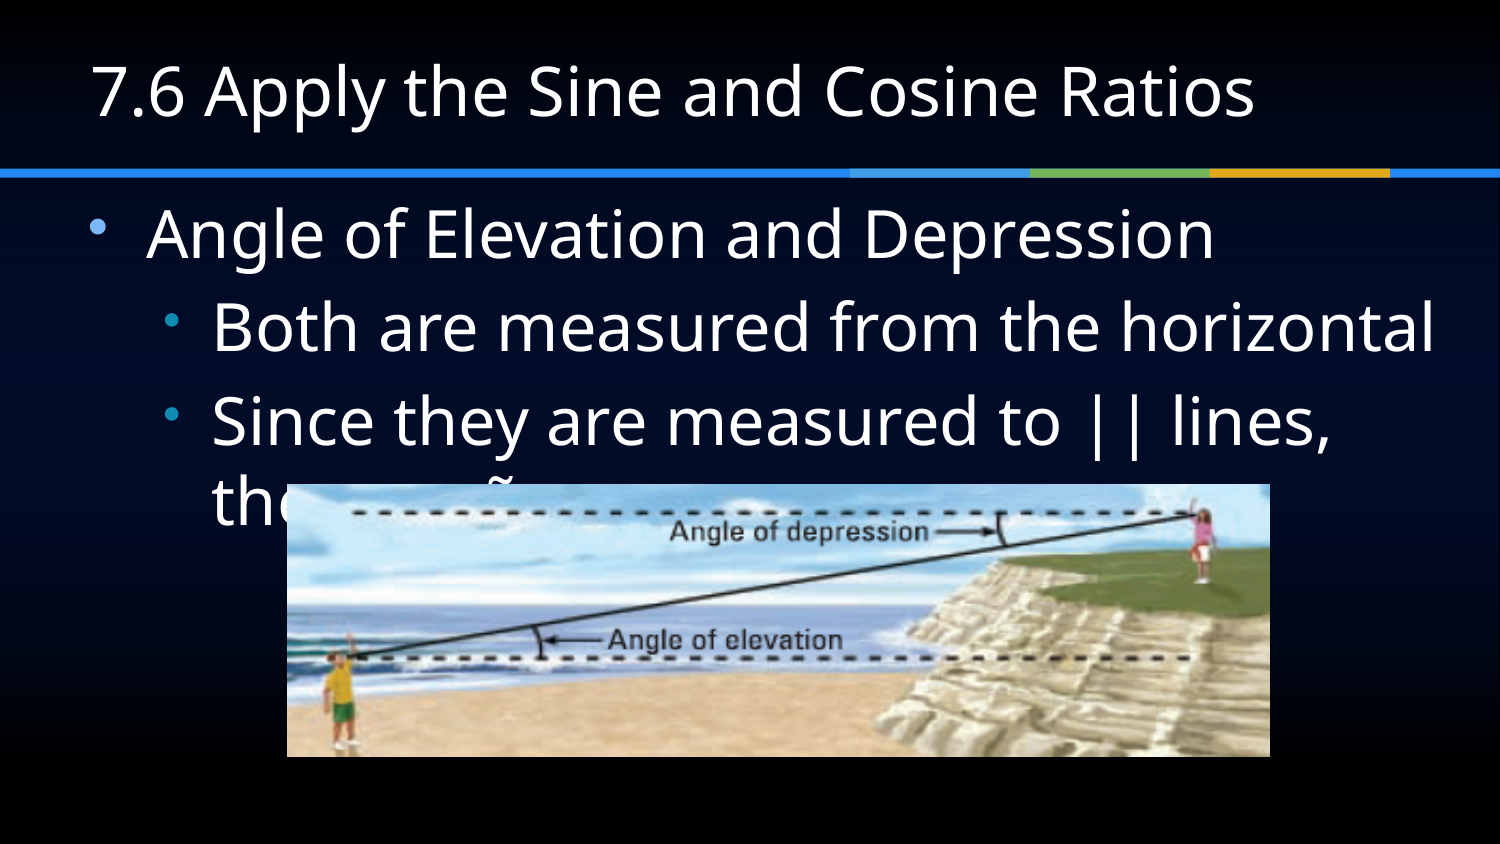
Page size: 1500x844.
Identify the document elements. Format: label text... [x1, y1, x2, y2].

title 7.6 Apply the Sine and Cosine Ratios [75, 18, 1425, 160]
list Angle of Elevation and Depression Both are measured from the horizontal Since they are measured to || lines, they are =̃ [75, 184, 1500, 754]
picture [286, 483, 1270, 757]
